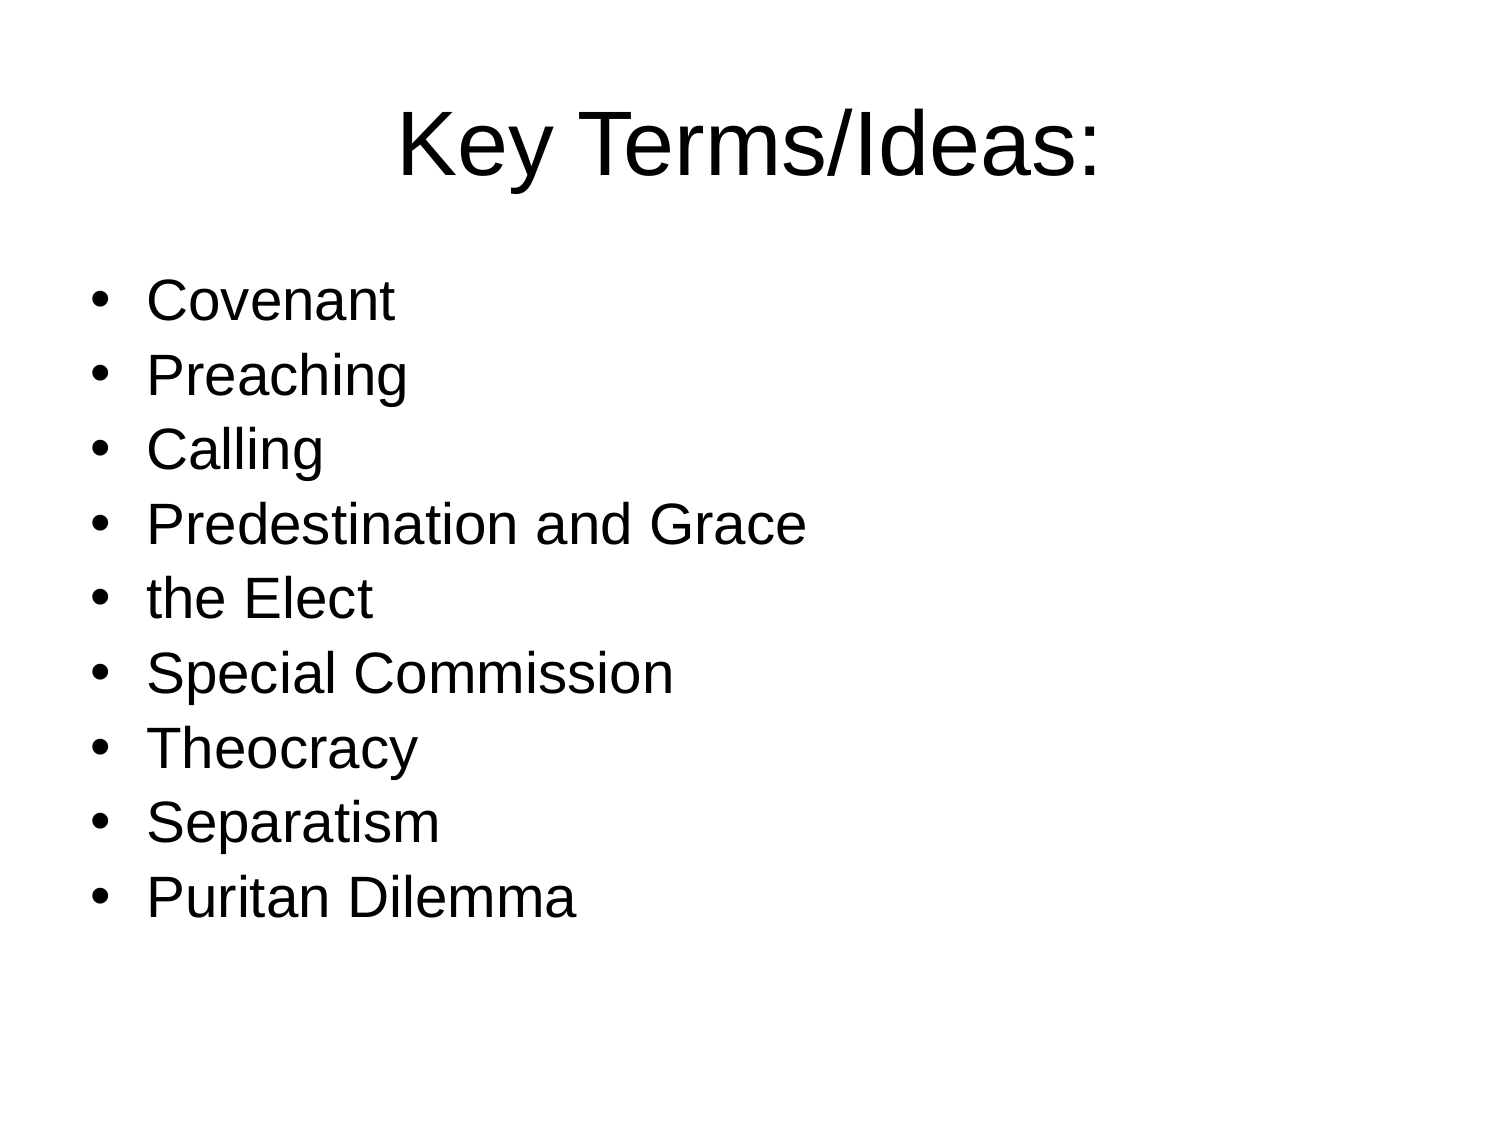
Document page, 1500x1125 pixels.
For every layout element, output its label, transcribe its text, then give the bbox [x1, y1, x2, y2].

list Covenant Preaching Calling Predestination and Grace the Elect Special Commission Theocracy Separatism Puritan Dilemma [75, 262, 1425, 1005]
title Key Terms/Ideas: [75, 45, 1425, 233]
